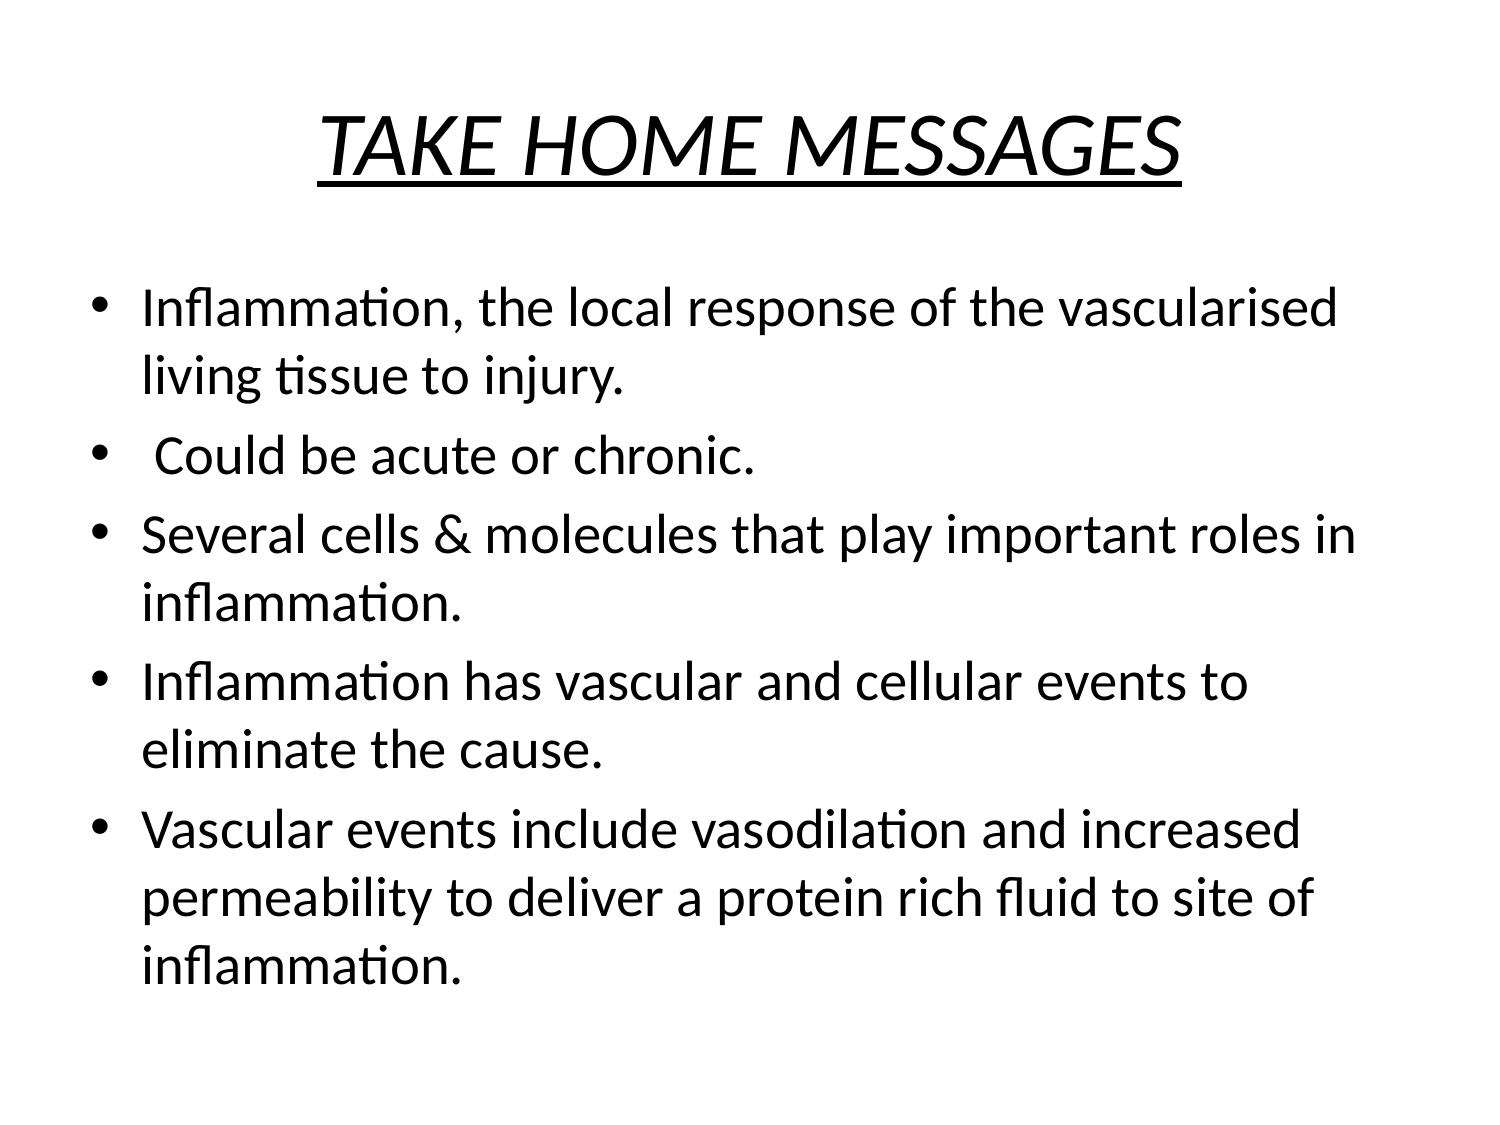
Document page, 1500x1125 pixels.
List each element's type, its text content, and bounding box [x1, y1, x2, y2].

title TAKE HOME MESSAGES [75, 45, 1425, 233]
list Inflammation, the local response of the vascularised living tissue to injury. Could be acute or chronic. Several cells & molecules that play important roles in inflammation. Inflammation has vascular and cellular events to eliminate the cause. Vascular events include vasodilation and increased permeability to deliver a protein rich fluid to site of inflammation. [75, 262, 1425, 1005]
